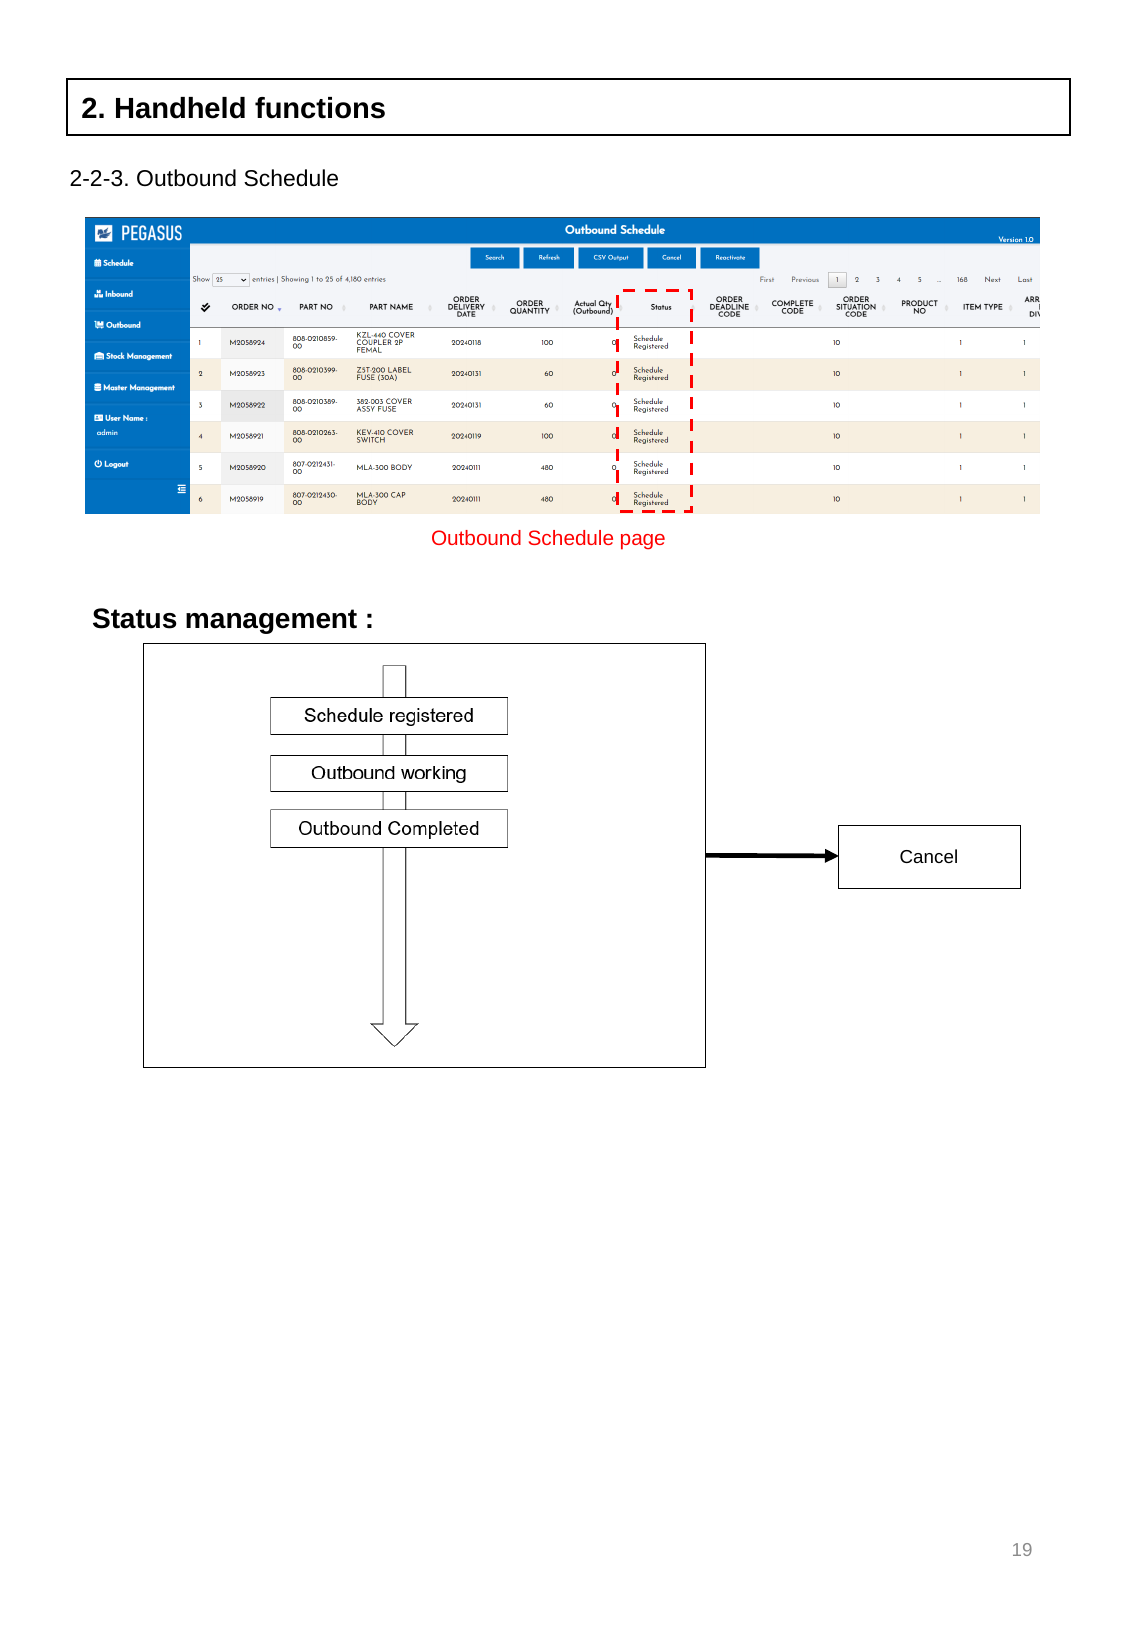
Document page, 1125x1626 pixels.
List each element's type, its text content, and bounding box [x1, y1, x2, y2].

text_box 2-2-3. Outbound Schedule [54, 156, 744, 199]
text_box [142, 642, 706, 1069]
picture [85, 217, 1040, 514]
text_box Status management : [77, 593, 640, 642]
text_box Cancel [837, 824, 1021, 889]
text_box Outbound Schedule page [293, 516, 804, 557]
slide_number 19 [794, 1506, 1048, 1593]
picture [198, 655, 683, 1056]
text_box 2. Handheld functions [66, 78, 1071, 136]
